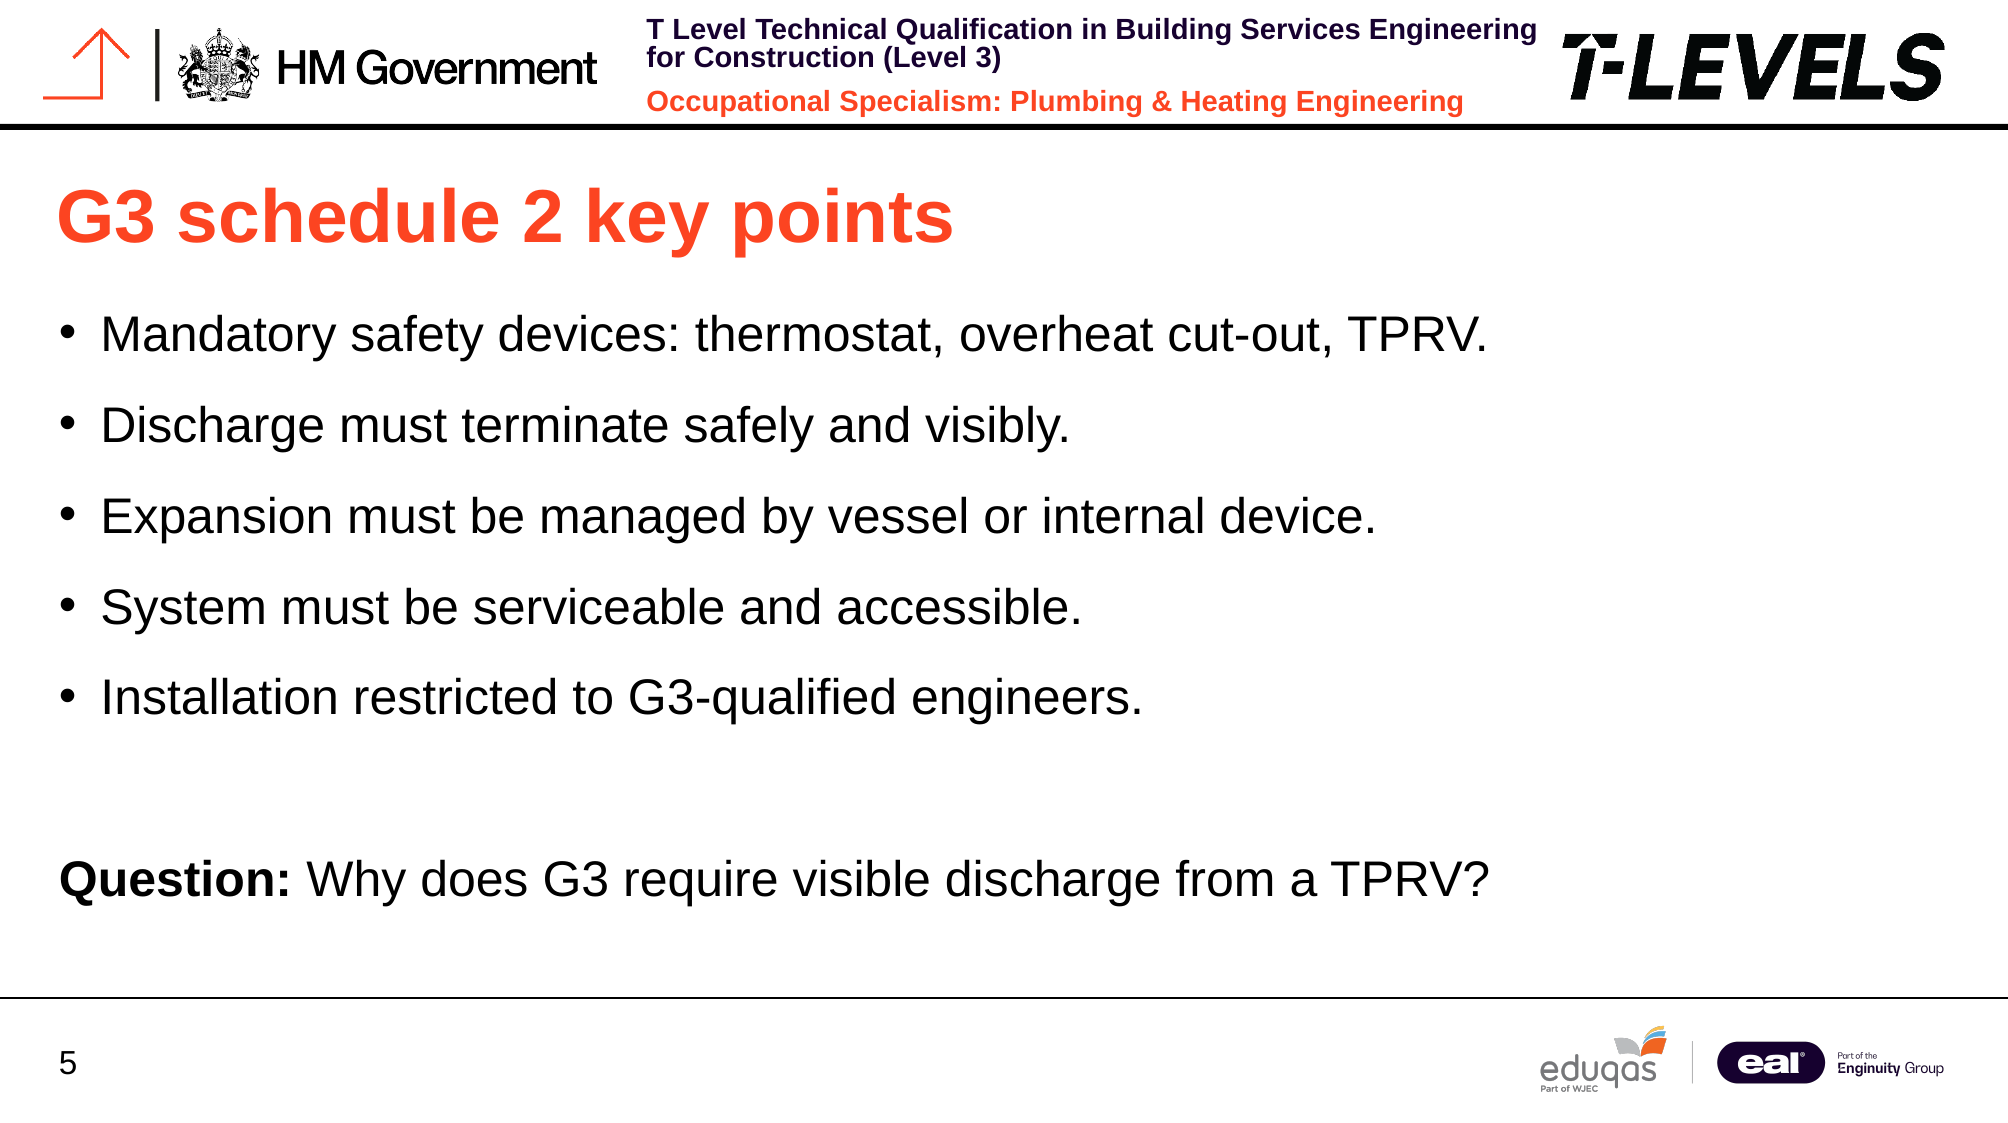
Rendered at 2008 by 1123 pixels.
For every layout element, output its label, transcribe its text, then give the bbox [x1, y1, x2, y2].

picture [1543, 25, 1964, 108]
picture [155, 28, 597, 102]
picture [38, 27, 136, 100]
list Mandatory safety devices: thermostat, overheat cut-out, TPRV. Discharge must terminate safely and visibly. Expansion must be managed by vessel or internal device. System must be serviceable and accessible. Installation restricted to G3-qualified engineers. Question: Why does G3 require visible discharge from a TPRV? [59, 295, 1951, 1007]
title G3 schedule 2 key points [41, 111, 1949, 314]
picture [1535, 1021, 1949, 1097]
